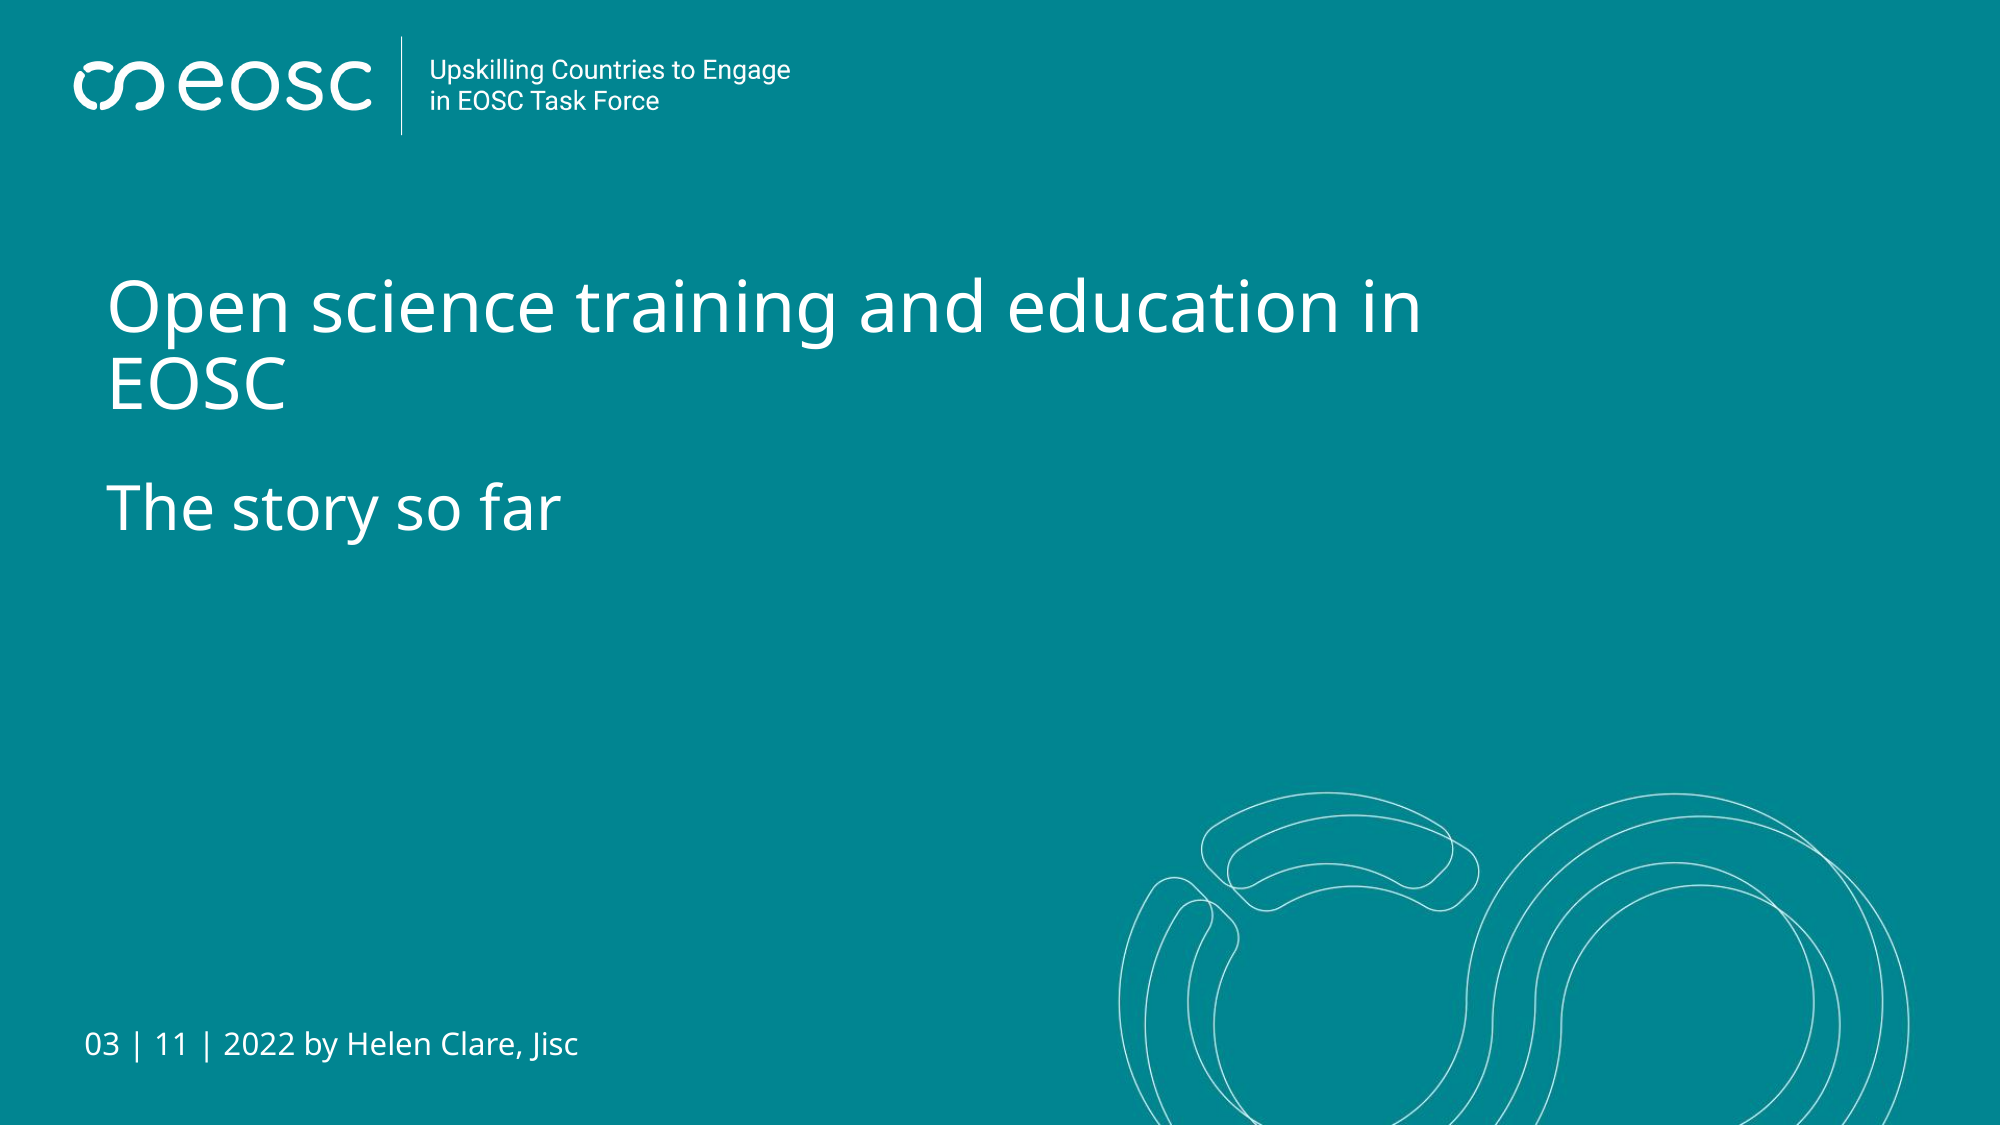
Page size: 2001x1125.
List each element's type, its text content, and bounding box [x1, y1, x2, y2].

picture [0, 0, 2000, 1125]
subtitle The story so far [91, 469, 1592, 612]
title Open science training and education in EOSC [91, 262, 1592, 433]
footer 03 | 11 | 2022 by Helen Clare, Jisc [69, 1012, 745, 1073]
